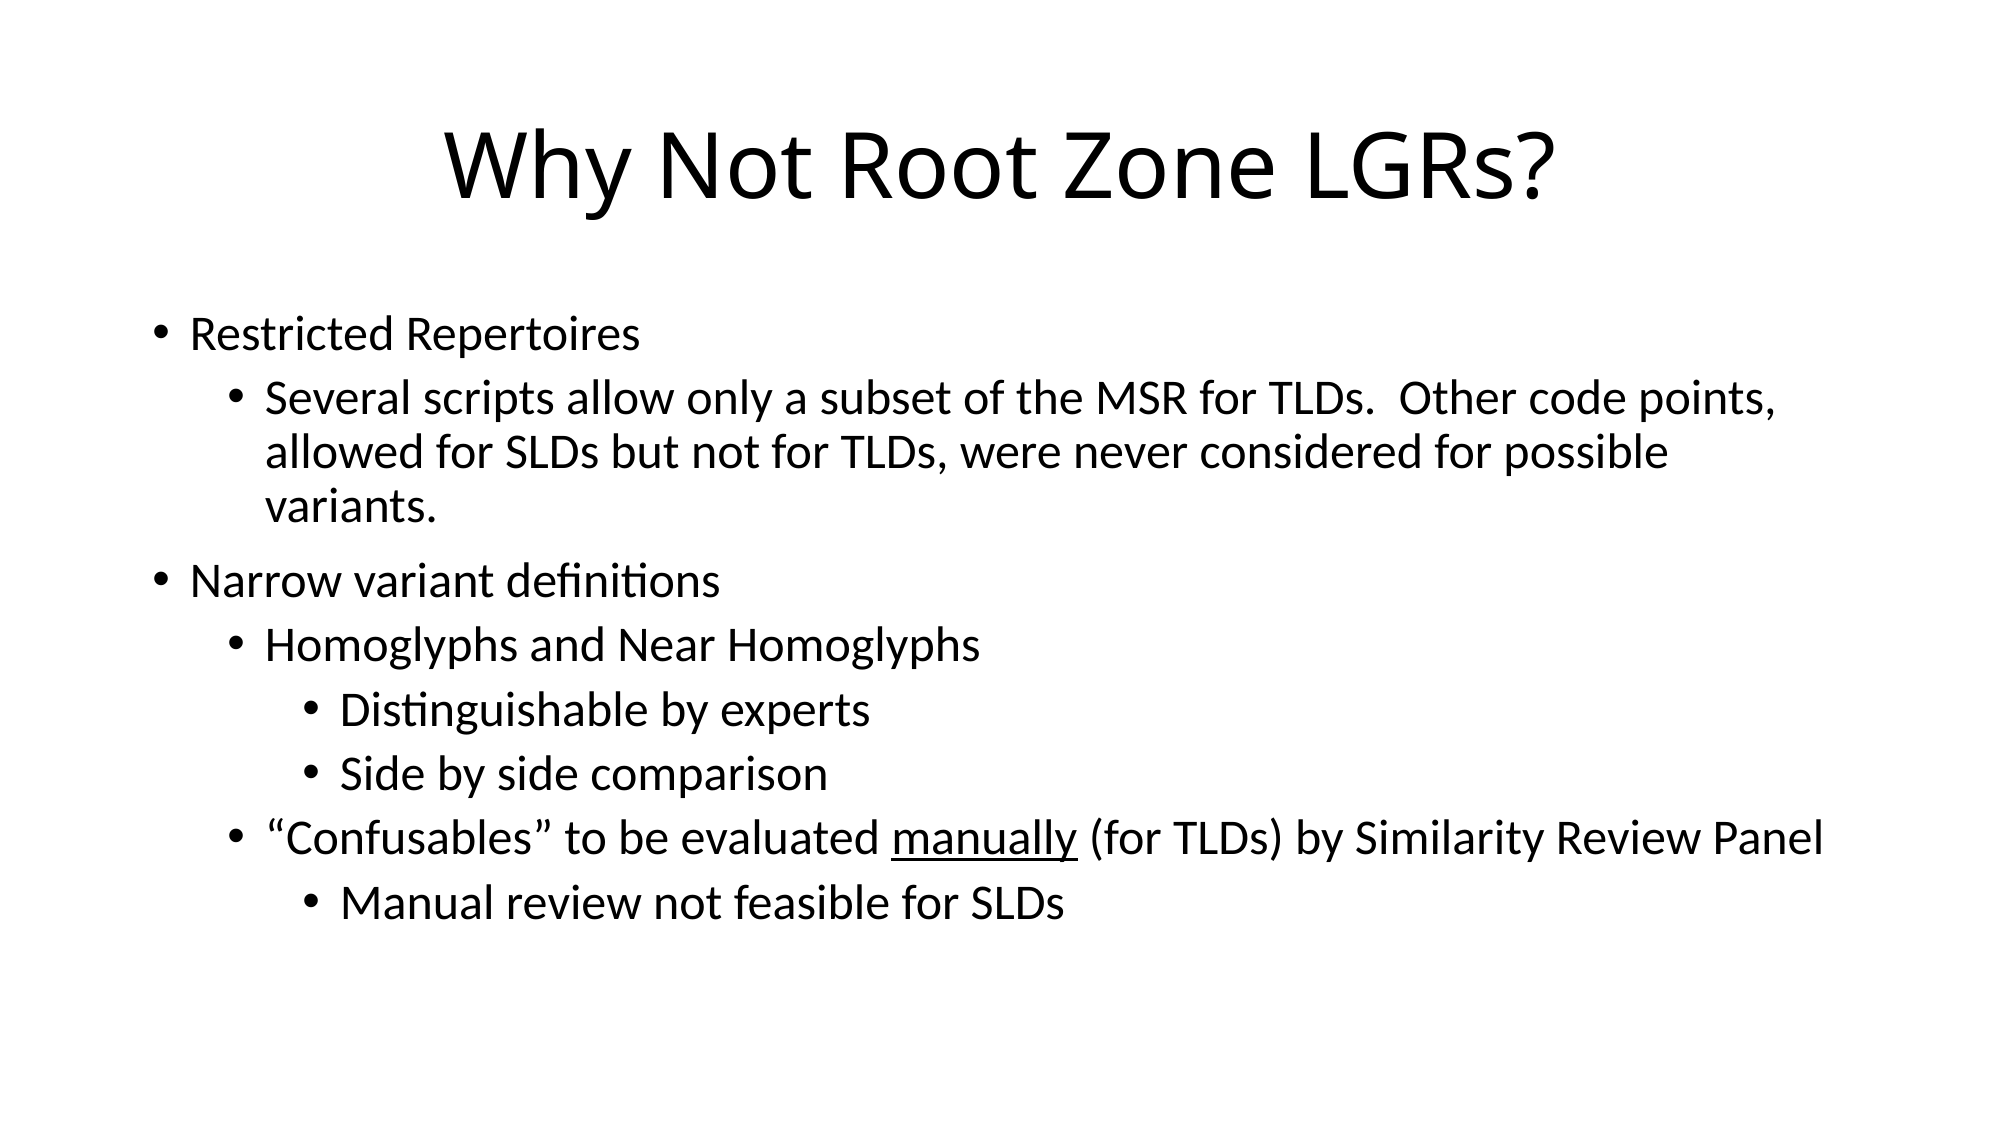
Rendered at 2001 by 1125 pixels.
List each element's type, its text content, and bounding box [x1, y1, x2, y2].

list Restricted Repertoires Several scripts allow only a subset of the MSR for TLDs. Other code points, allowed for SLDs but not for TLDs, were never considered for possible variants. Narrow variant definitions Homoglyphs and Near Homoglyphs Distinguishable by experts Side by side comparison “Confusables” to be evaluated manually (for TLDs) by Similarity Review Panel Manual review not feasible for SLDs [137, 299, 1863, 1014]
title Why Not Root Zone LGRs? [137, 59, 1863, 278]
